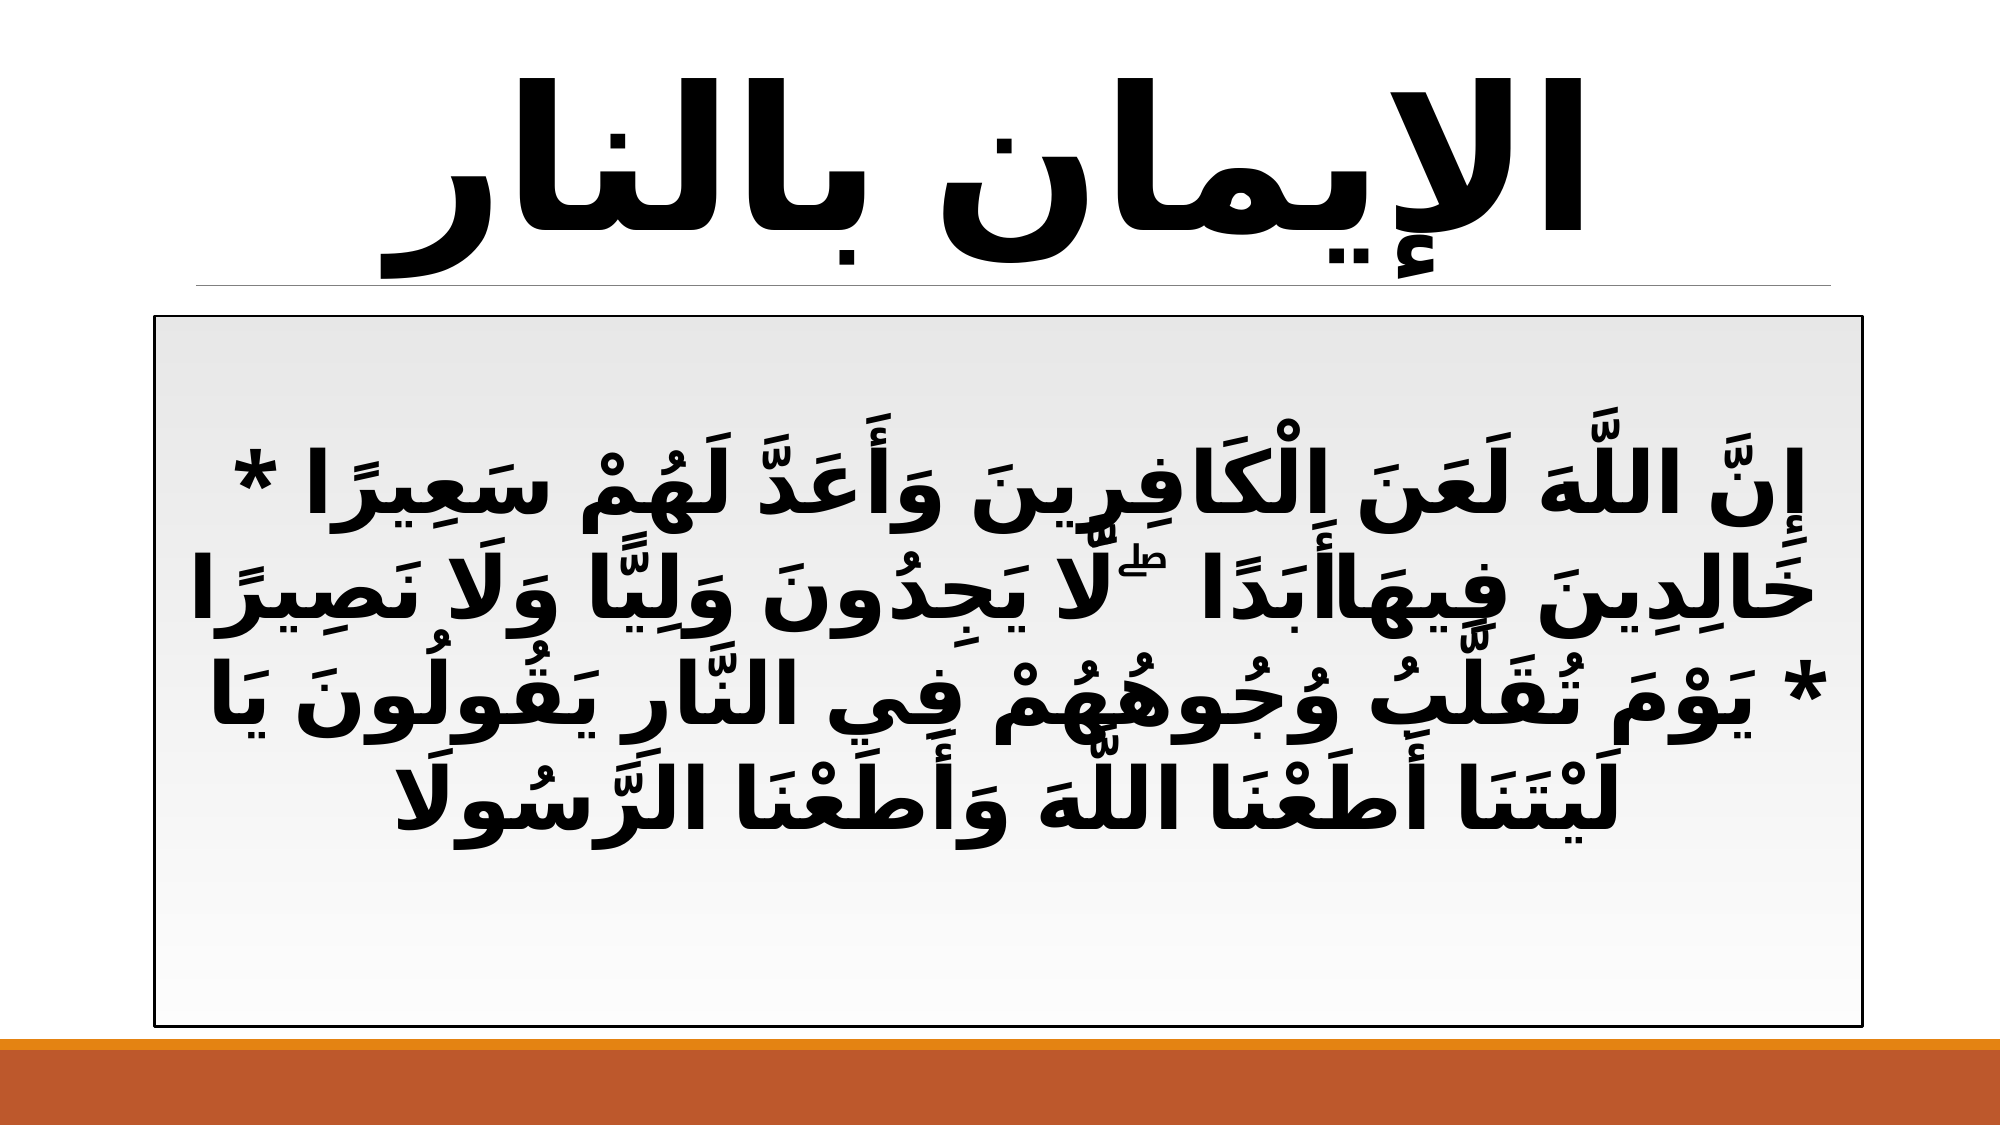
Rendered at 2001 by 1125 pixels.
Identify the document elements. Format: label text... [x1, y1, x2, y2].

list إِنَّ اللَّهَ لَعَنَ الْكَافِرِينَ وَأَعَدَّ لَهُمْ سَعِيرًا * خَالِدِينَ فِيهَا أَبَدًا ۖ لَّا يَجِدُونَ وَلِيًّا وَلَا نَصِيرًا * يَوْمَ تُقَلَّبُ وُجُوهُهُمْ فِي النَّارِ يَقُولُونَ يَا لَيْتَنَا أَطَعْنَا اللَّهَ وَأَطَعْنَا الرَّسُولَا [153, 315, 1864, 1028]
title الإيمان بالنار [46, 44, 1942, 279]
